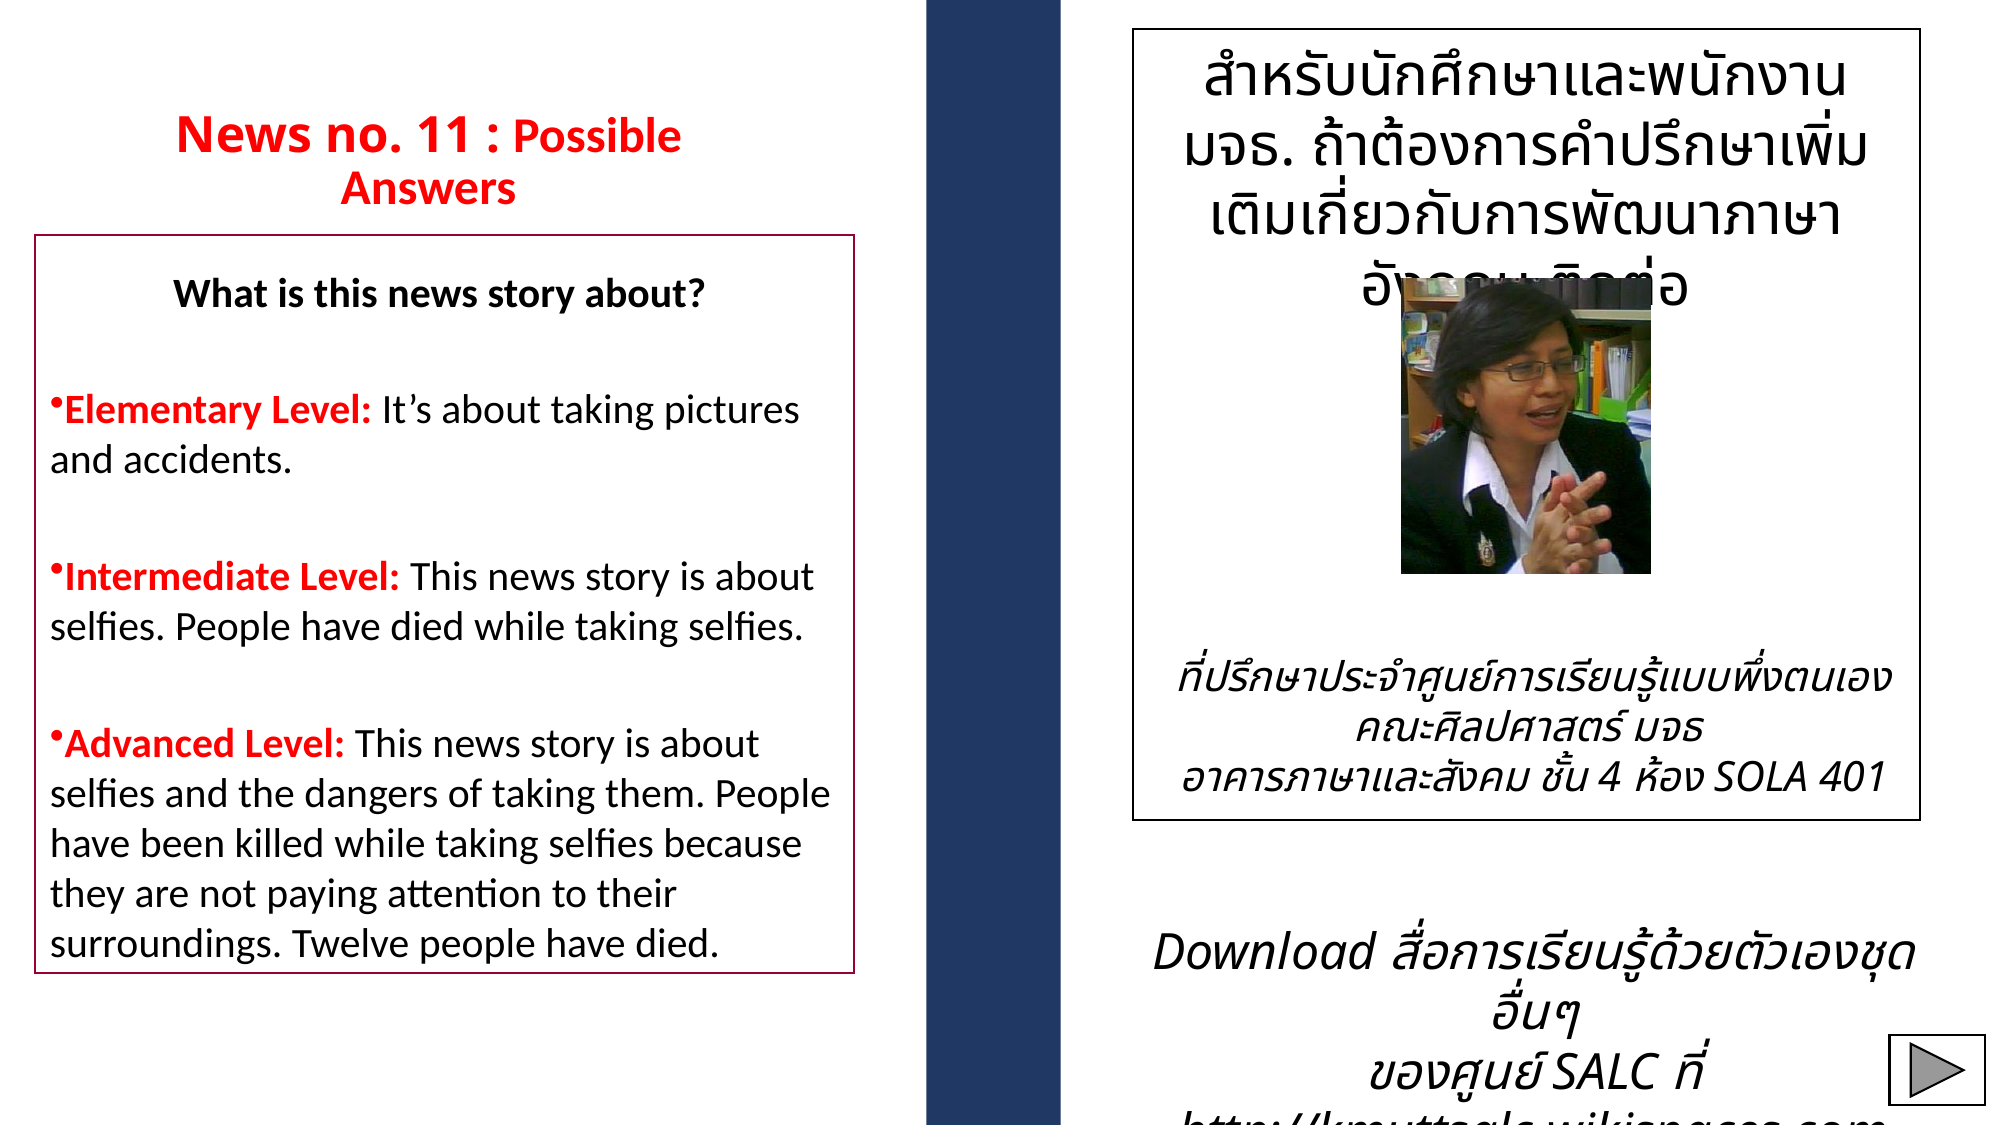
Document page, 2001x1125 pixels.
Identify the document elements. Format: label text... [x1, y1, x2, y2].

table_header News no. 11 : Possible Answers [91, 91, 767, 234]
picture [1401, 277, 1651, 574]
text_box ที่ปรึกษาประจำศูนย์การเรียนรู้แบบพึ่งตนเอง คณะศิลปศาสตร์ มจธ อาคารภาษาและสังคม ชั้น 4 ห้อง SOLA 401 Download สื่อการเรียนรู้ด้วยตัวเองชุดอื่นๆ ของศูนย์ SALC ที่ http://kmuttsalc.wikispaces.com [1132, 641, 1935, 1125]
text_box [1935, 1034, 1986, 1106]
text_box สำหรับนักศึกษาและพนักงาน มจธ. ถ้าต้องการคำปรึกษาเพิ่มเติมเกี่ยวกับการพัฒนาภาษาอังกฤษ ติดต่อ [1132, 28, 1921, 641]
text_box What is this news story about? Elementary Level: It’s about taking pictures and accidents. Intermediate Level: This news story is about selfies. People have died while taking selfies. Advanced Level: This news story is about selfies and the dangers of taking them. People have been killed while taking selfies because they are not paying attention to their surroundings. Twelve people have died. [35, 234, 855, 974]
text_box [925, 0, 1062, 1125]
